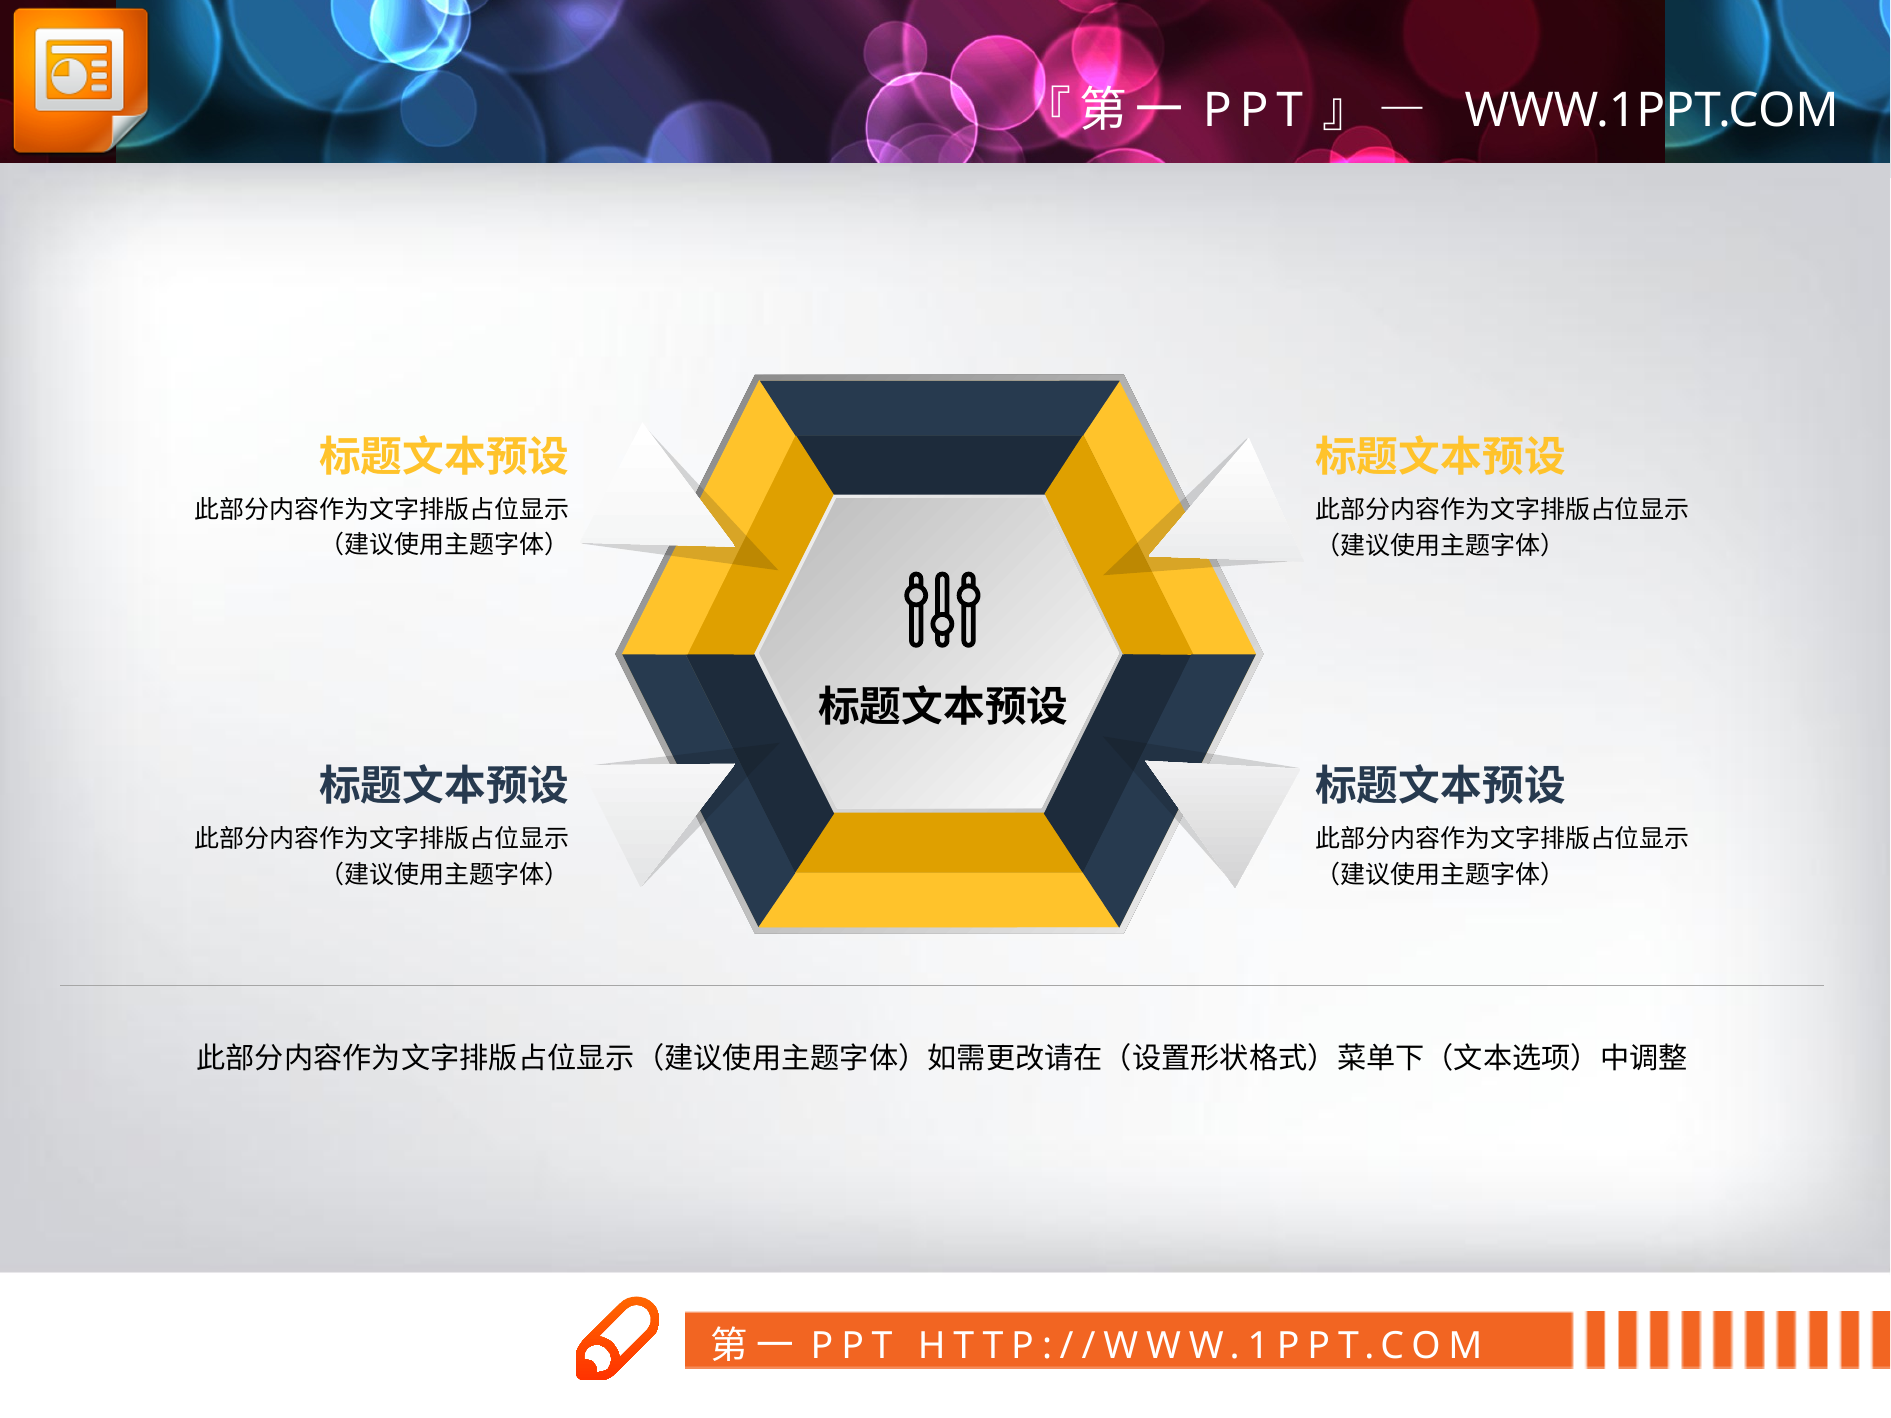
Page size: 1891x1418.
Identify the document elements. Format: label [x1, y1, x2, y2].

picture [0, 0, 1891, 1275]
picture [685, 1311, 1891, 1369]
text_box [58, 374, 1826, 1087]
